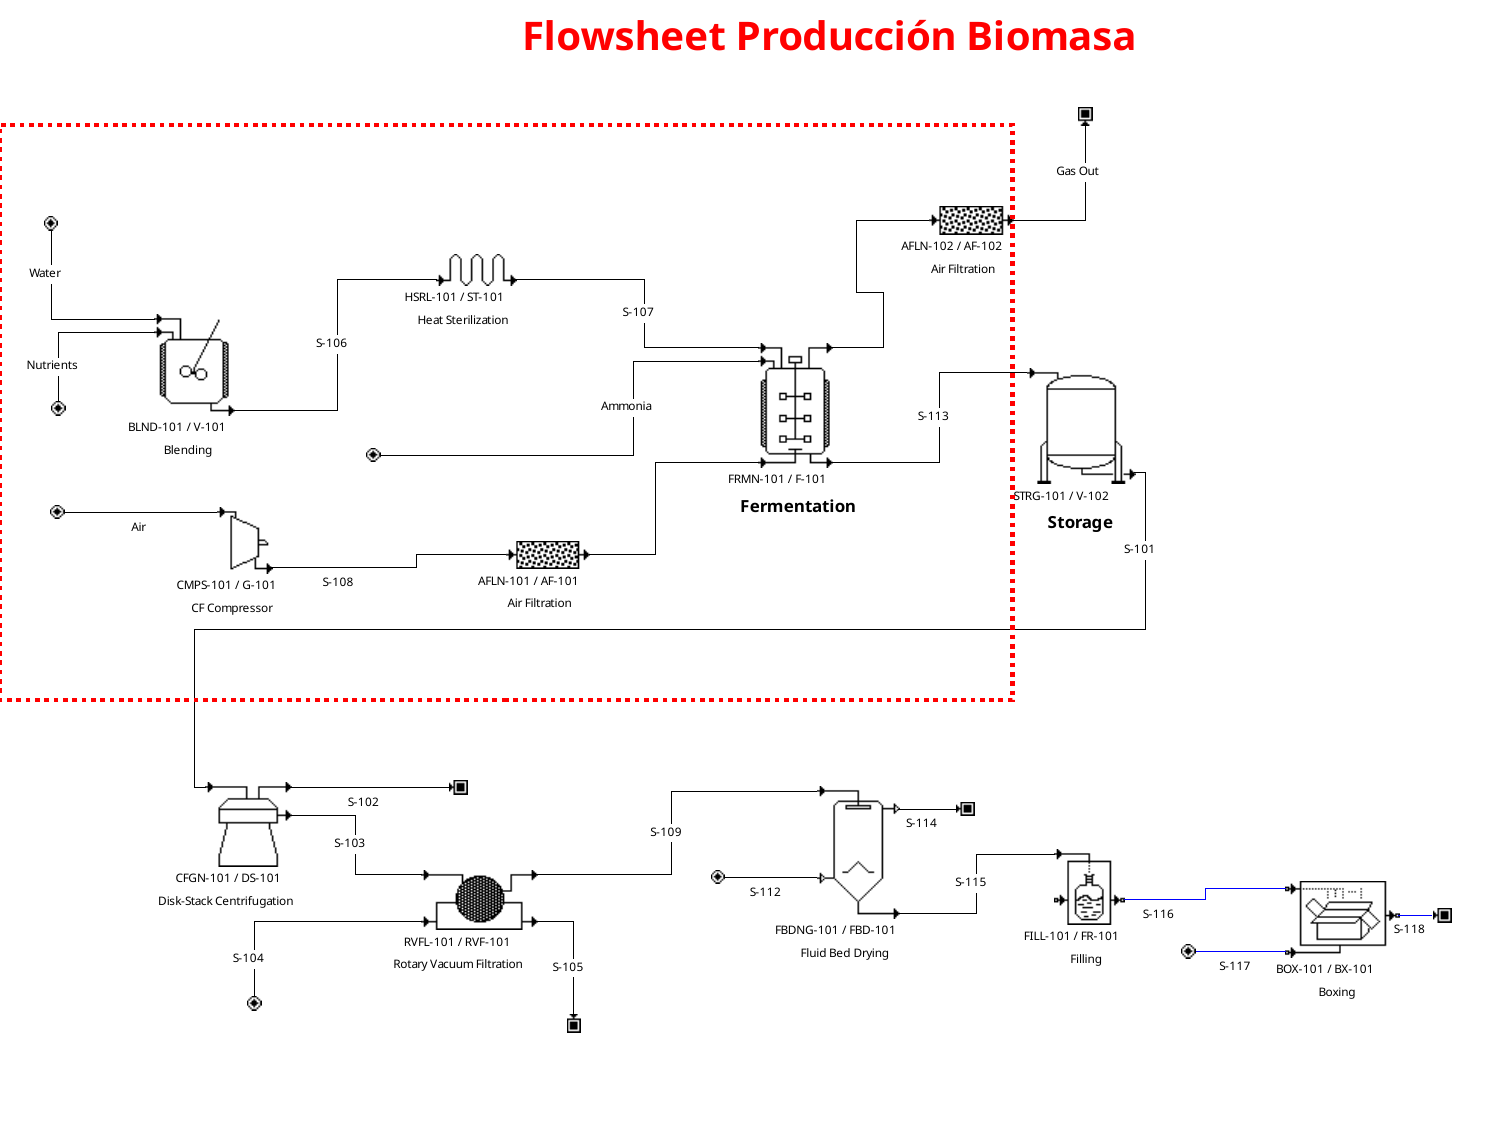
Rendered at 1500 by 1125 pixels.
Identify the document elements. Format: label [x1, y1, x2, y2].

text_box [0, 0, 1463, 1033]
